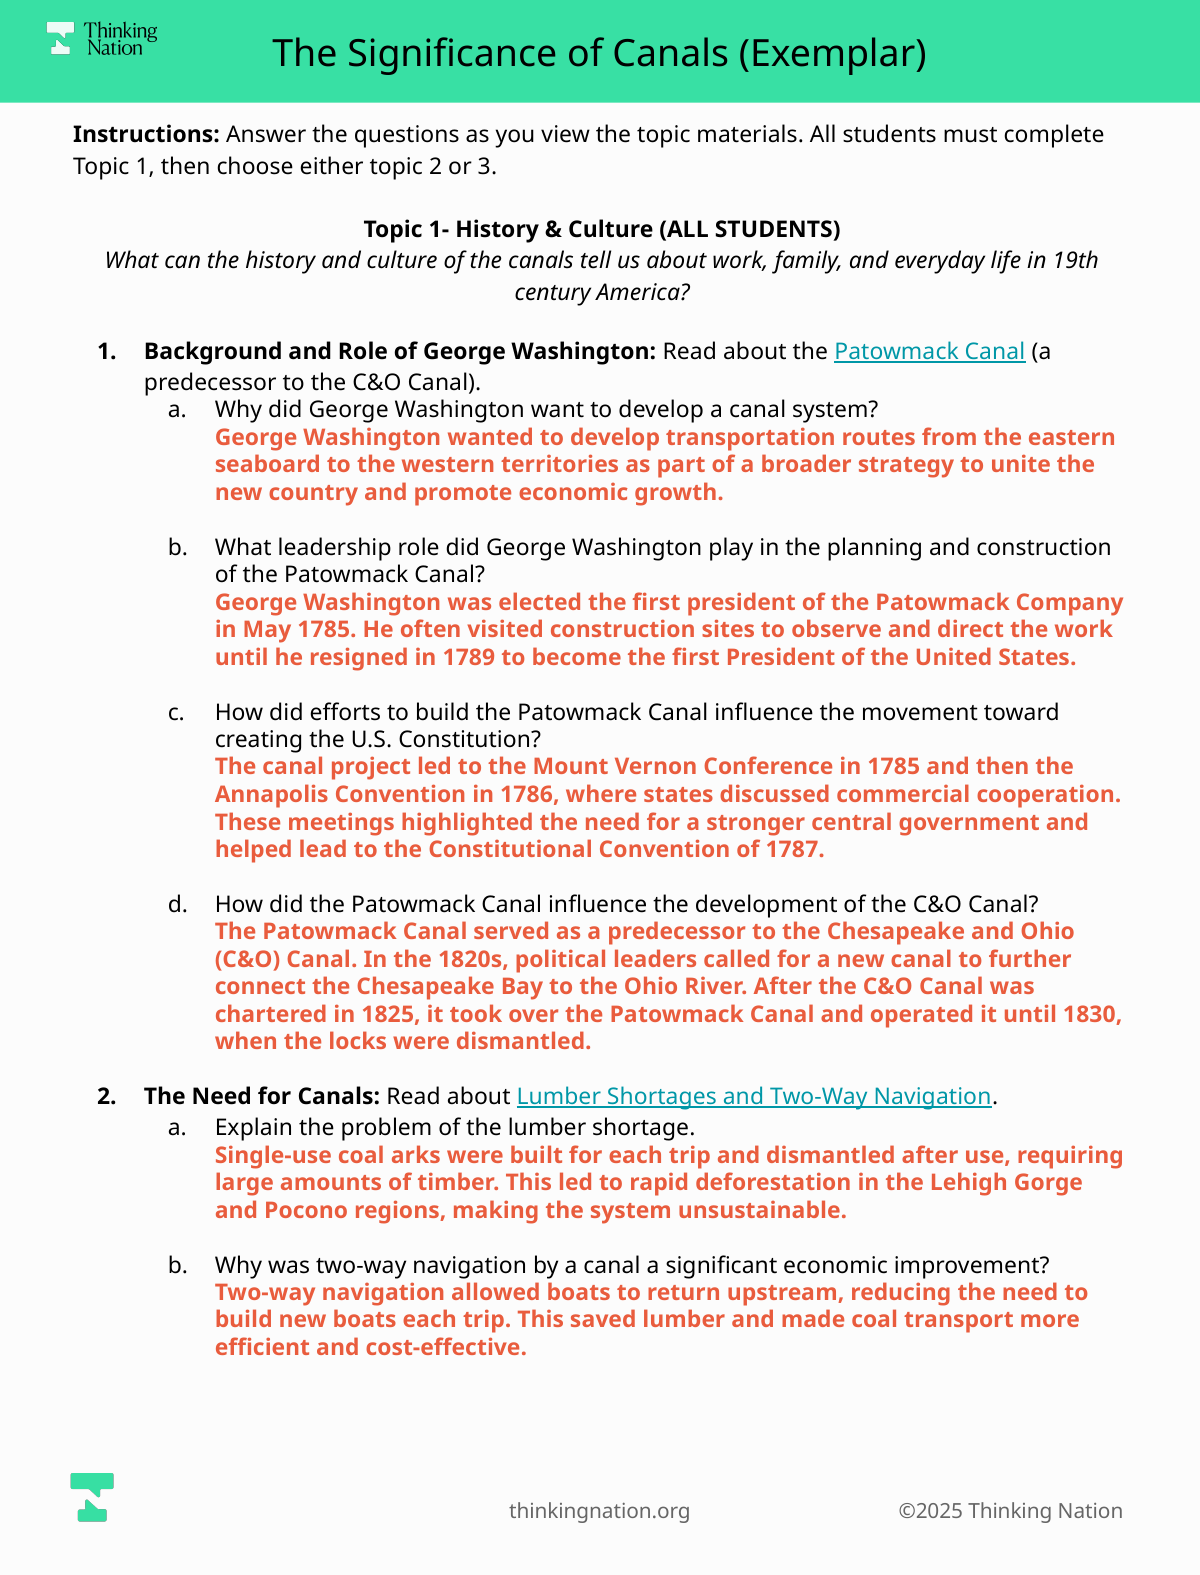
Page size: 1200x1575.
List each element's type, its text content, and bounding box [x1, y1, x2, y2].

text_box ©2025 Thinking Nation [854, 1483, 1139, 1532]
text_box The Significance of Canals (Exemplar) [0, 0, 1200, 103]
picture [58, 1463, 126, 1531]
text_box Instructions: Answer the questions as you view the topic materials. All students must complete Topic 1, then choose either topic 2 or 3. Topic 1- History & Culture (ALL STUDENTS) What can the history and culture of the canals tell us about work, family, and everyday life in 19th century America? Background and Role of George Washington: Read about the Patowmack Canal (a predecessor to the C&O Canal). Why did George Washington want to develop a canal system? George Washington wanted to develop transportation routes from the eastern seaboard to the western territories as part of a broader strategy to unite the new country and promote economic growth. What leadership role did George Washington play in the planning and construction of the Patowmack Canal? George Washington was elected the first president of the Patowmack Company in May 1785. He often visited construction sites to observe and direct the work until he resigned in 1789 to become the first President of the United States. How did efforts to build the Patowmack Canal influence the movement toward creating the U.S. Constitution? The canal project led to the Mount Vernon Conference in 1785 and then the Annapolis Convention in 1786, where states discussed commercial cooperation. These meetings highlighted the need for a stronger central government and helped lead to the Constitutional Convention of 1787. How did the Patowmack Canal influence the development of the C&O Canal? The Patowmack Canal served as a predecessor to the Chesapeake and Ohio (C&O) Canal. In the 1820s, political leaders called for a new canal to further connect the Chesapeake Bay to the Ohio River. After the C&O Canal was chartered in 1825, it took over the Patowmack Canal and operated it until 1830, when the locks were dismantled. The Need for Canals: Read about Lumber Shortages and Two-Way Navigation. Explain the problem of the lumber shortage. Single-use coal arks were built for each trip and dismantled after use, requiring large amounts of timber. This led to rapid deforestation in the Lehigh Gorge and Pocono regions, making the system unsustainable. Why was two-way navigation by a canal a significant economic improvement? Two-way navigation allowed boats to return upstream, reducing the need to build new boats each trip. This saved lumber and made coal transport more efficient and cost-effective. [58, 101, 1146, 1375]
picture [34, 11, 162, 65]
text_box thinkingnation.org [457, 1483, 742, 1532]
